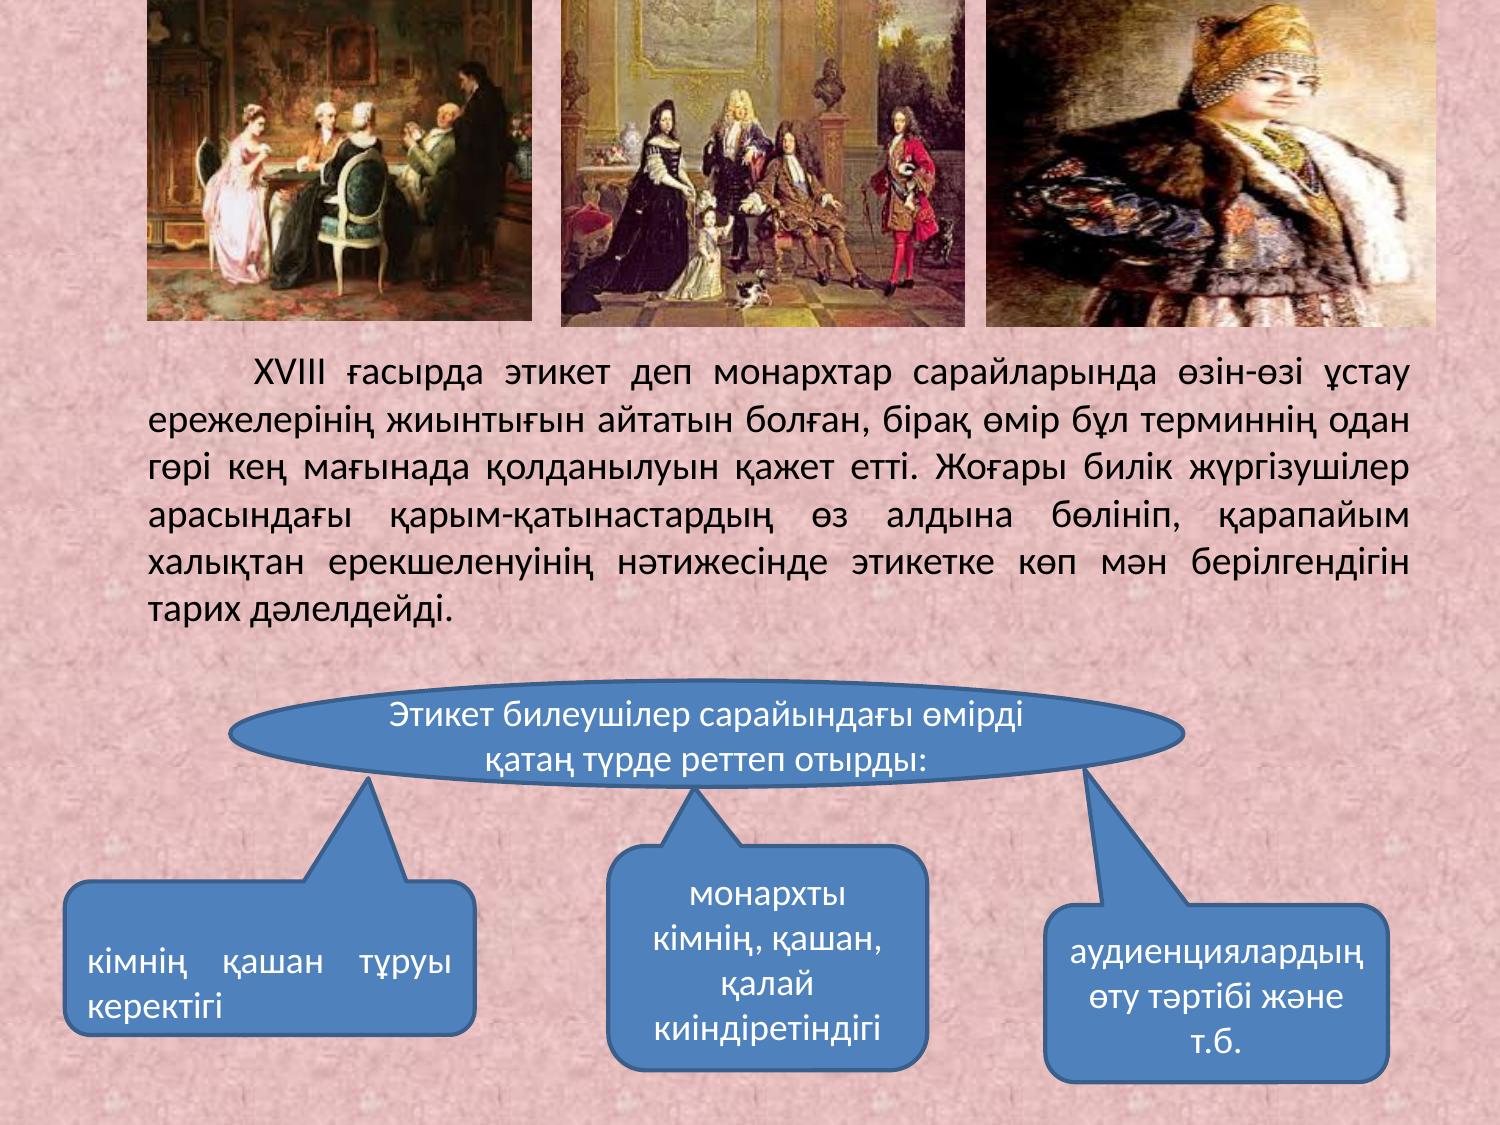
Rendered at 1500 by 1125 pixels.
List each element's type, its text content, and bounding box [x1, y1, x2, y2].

text_box аудиенциялардың өту тәртібі және т.б. [1043, 767, 1391, 1085]
text_box Этикет билеушілер сарайындағы өмірді қатаң түрде реттеп отырды: [228, 678, 1186, 789]
text_box монархты кімнің, қашан, қалай киіндіретіндігі [606, 785, 930, 1073]
picture [0, 0, 1500, 1125]
text_box кімнің қашан тұруы керектігі [62, 776, 477, 1038]
list XVIII ғасырда этикет деп монархтар сарайларында өзін-өзі ұстау ережелерінің жиынтығын айтатын болған, бірақ өмір бұл терминнің одан гөрі кең мағынада қолданылуын қажет етті. Жоғары билік жүргізушілер арасындағы қарым-қатынастардың өз алдына бөлініп, қарапайым халықтан ерекшеленуінің нәтижесінде этикетке көп мән берілгендігін тарих дәлелдейді. [76, 338, 1427, 1081]
